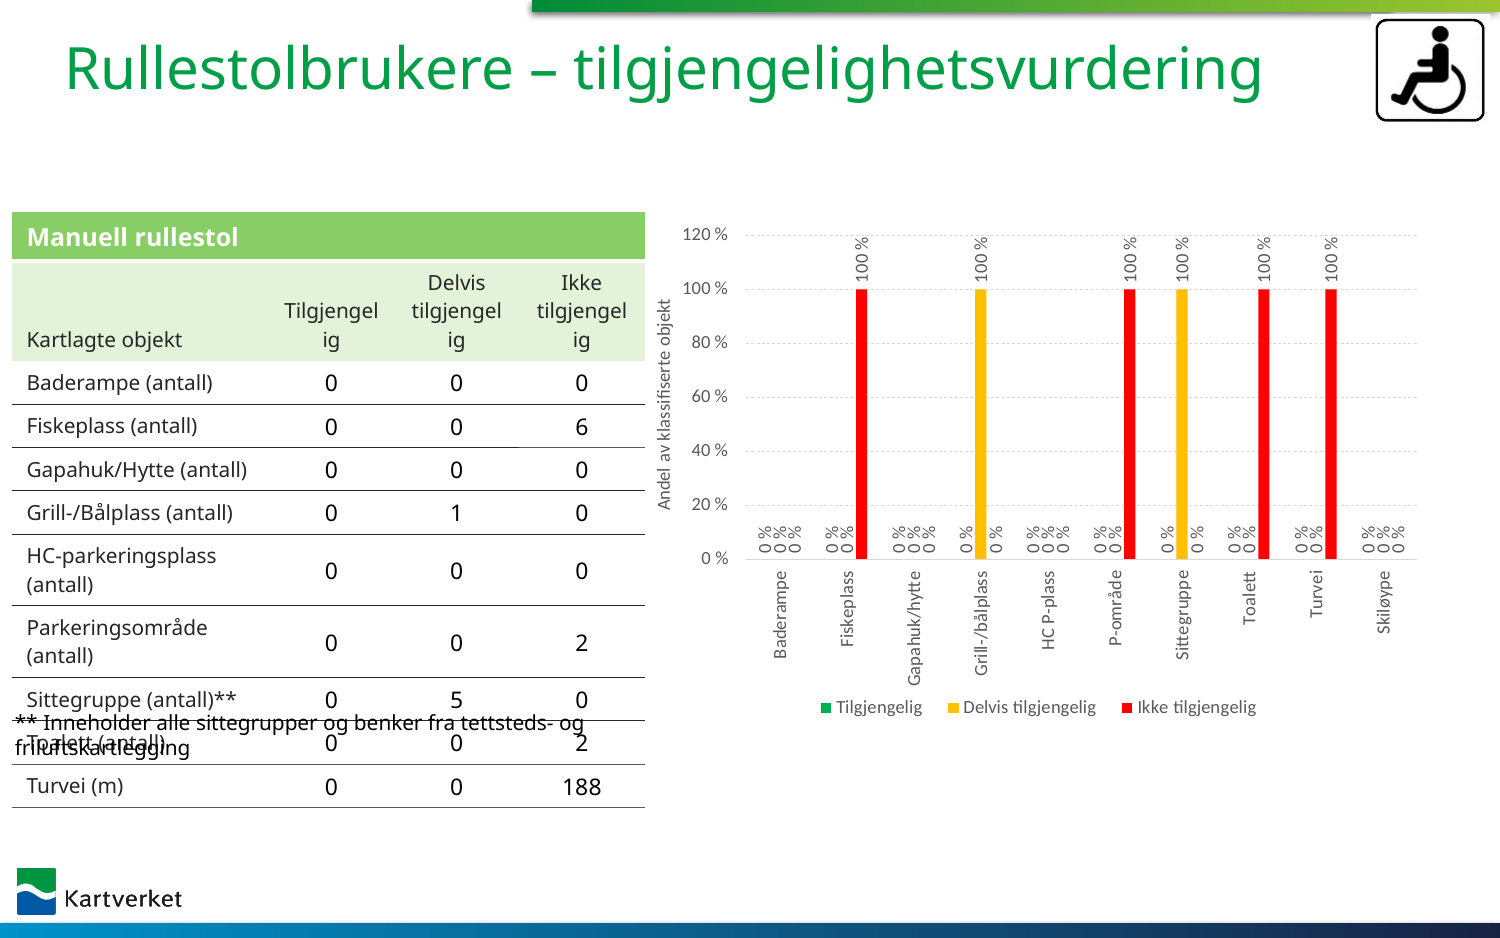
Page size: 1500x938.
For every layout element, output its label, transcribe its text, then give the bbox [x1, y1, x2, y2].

table_cell 0 [269, 361, 394, 404]
table_cell Baderampe (antall) [12, 361, 269, 404]
table_cell HC-parkeringsplass (antall) [12, 535, 269, 605]
table_cell 188 [519, 768, 645, 807]
table_cell 0 [269, 606, 394, 677]
table_cell 0 [394, 405, 519, 447]
table_cell 0 [394, 768, 519, 807]
picture [643, 218, 1427, 728]
table_cell Tilgjengelig [269, 263, 394, 361]
table_cell Delvis tilgjengelig [394, 263, 519, 361]
table_cell Grill-/Bålplass (antall) [12, 491, 269, 534]
table_cell 2 [519, 606, 638, 677]
table_cell 0 [269, 448, 394, 490]
table_cell 0 [519, 678, 638, 702]
table_cell Sittegruppe (antall)** [12, 678, 269, 702]
table_cell 0 [519, 448, 638, 490]
table_cell Turvei (m) [12, 768, 269, 807]
table_cell Fiskeplass (antall) [12, 405, 269, 447]
table_cell 0 [269, 491, 394, 534]
picture [1371, 13, 1491, 127]
table_cell Kartlagte objekt [12, 263, 269, 361]
table_cell 0 [519, 535, 638, 605]
table_cell Gapahuk/Hytte (antall) [12, 448, 269, 490]
table_cell 0 [269, 405, 394, 447]
table_cell 1 [394, 491, 519, 534]
table_cell 0 [269, 768, 394, 807]
table_cell 0 [519, 361, 638, 404]
table_cell 0 [269, 678, 394, 702]
table_cell 0 [269, 535, 394, 605]
table_header Manuell rullestol [12, 212, 645, 259]
text_box ** Inneholder alle sittegrupper og benker fra tettsteds- og friluftskartlegging [0, 702, 745, 768]
table_cell Parkeringsområde (antall) [12, 606, 269, 677]
table_cell Ikke tilgjengelig [519, 263, 638, 361]
table_cell 6 [519, 405, 638, 447]
table_cell 0 [394, 361, 519, 404]
table_cell 0 [394, 535, 519, 605]
table_cell 5 [394, 678, 519, 702]
table_cell 0 [394, 448, 519, 490]
text_box Rullestolbrukere – tilgjengelighetsvurdering [49, 12, 1372, 109]
table_cell 0 [394, 606, 519, 677]
table_cell 0 [519, 491, 638, 534]
